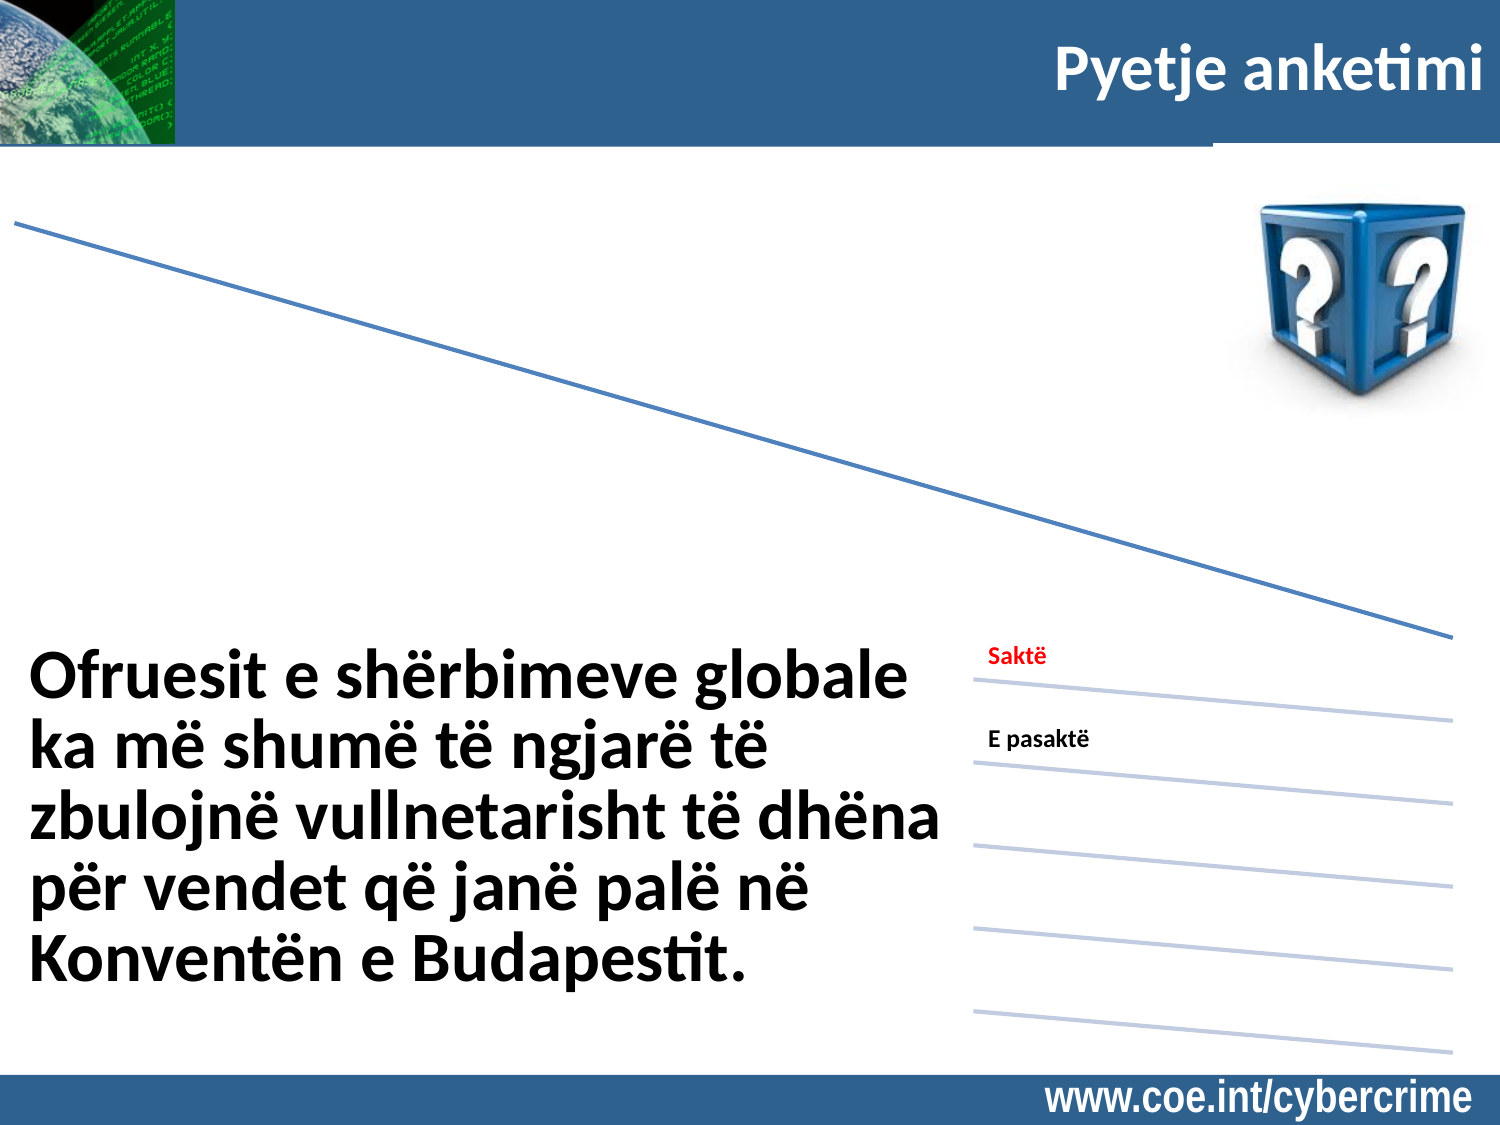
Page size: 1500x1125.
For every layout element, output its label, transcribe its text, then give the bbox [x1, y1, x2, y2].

text_box Pyetje anketimi [177, 0, 1500, 149]
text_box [14, 222, 1454, 1053]
picture [0, 0, 175, 144]
picture [1212, 142, 1500, 434]
text_box www.coe.int/cybercrime [1030, 1059, 1500, 1125]
text_box [0, 1073, 1030, 1125]
